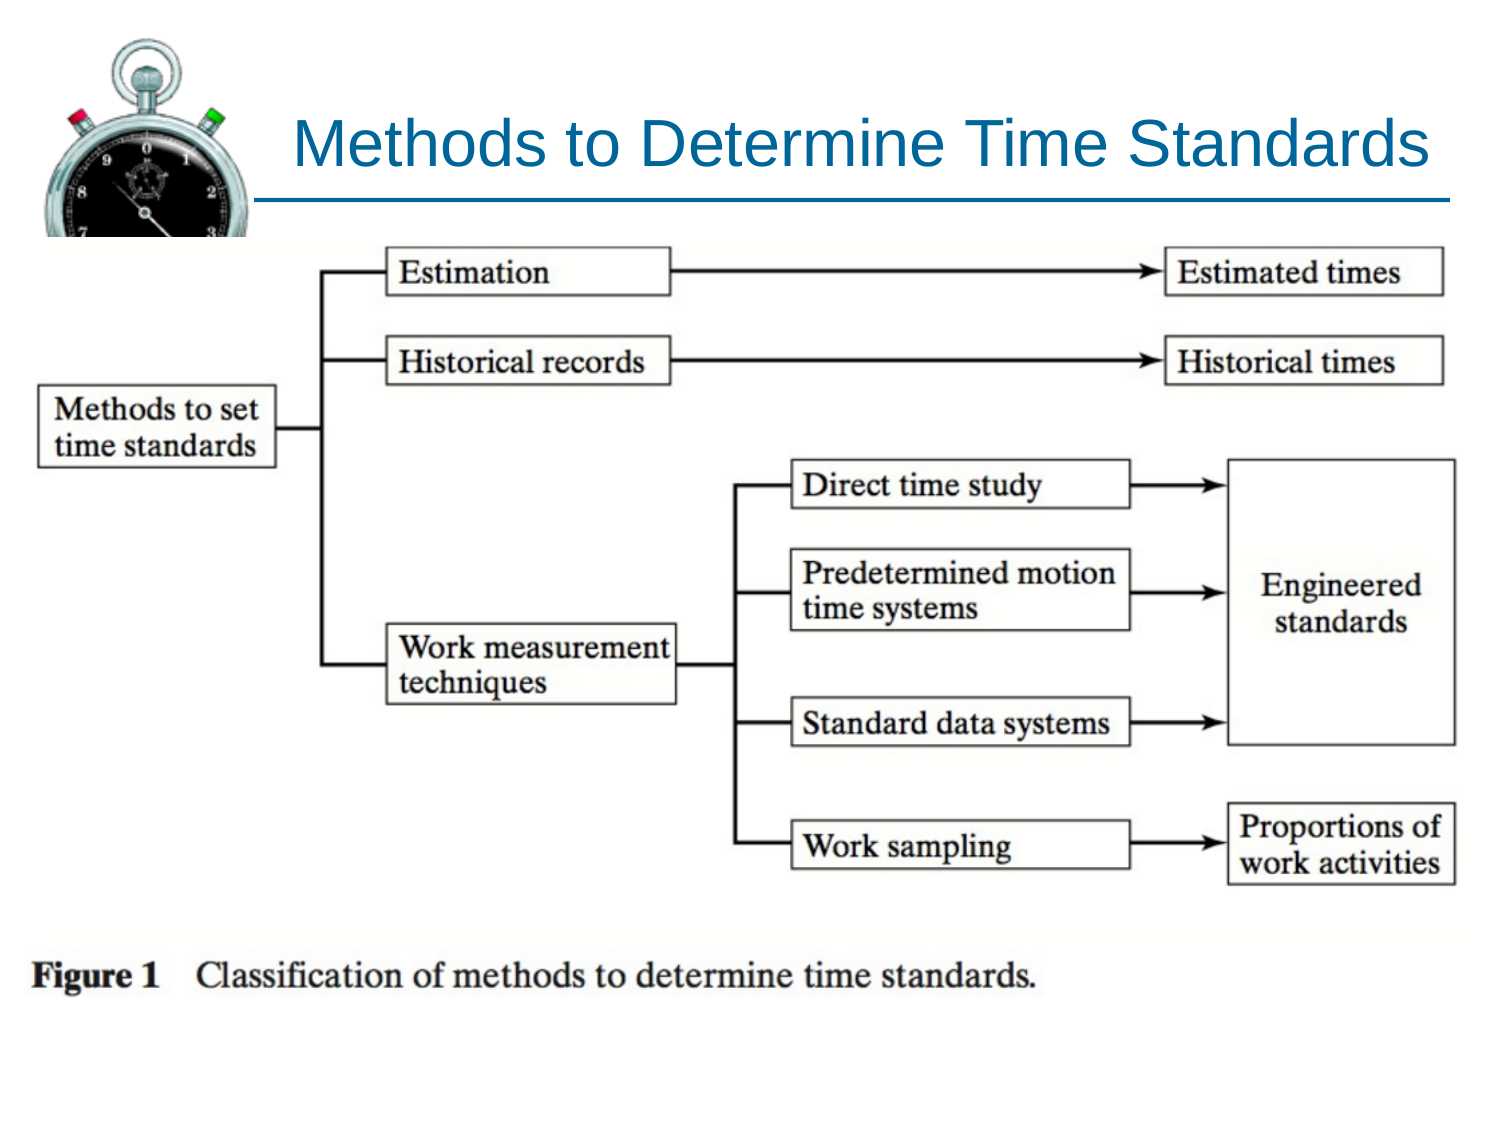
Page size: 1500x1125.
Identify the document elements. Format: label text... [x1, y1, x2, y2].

title Methods to Determine Time Standards [275, 37, 1450, 188]
picture [24, 37, 1472, 1001]
